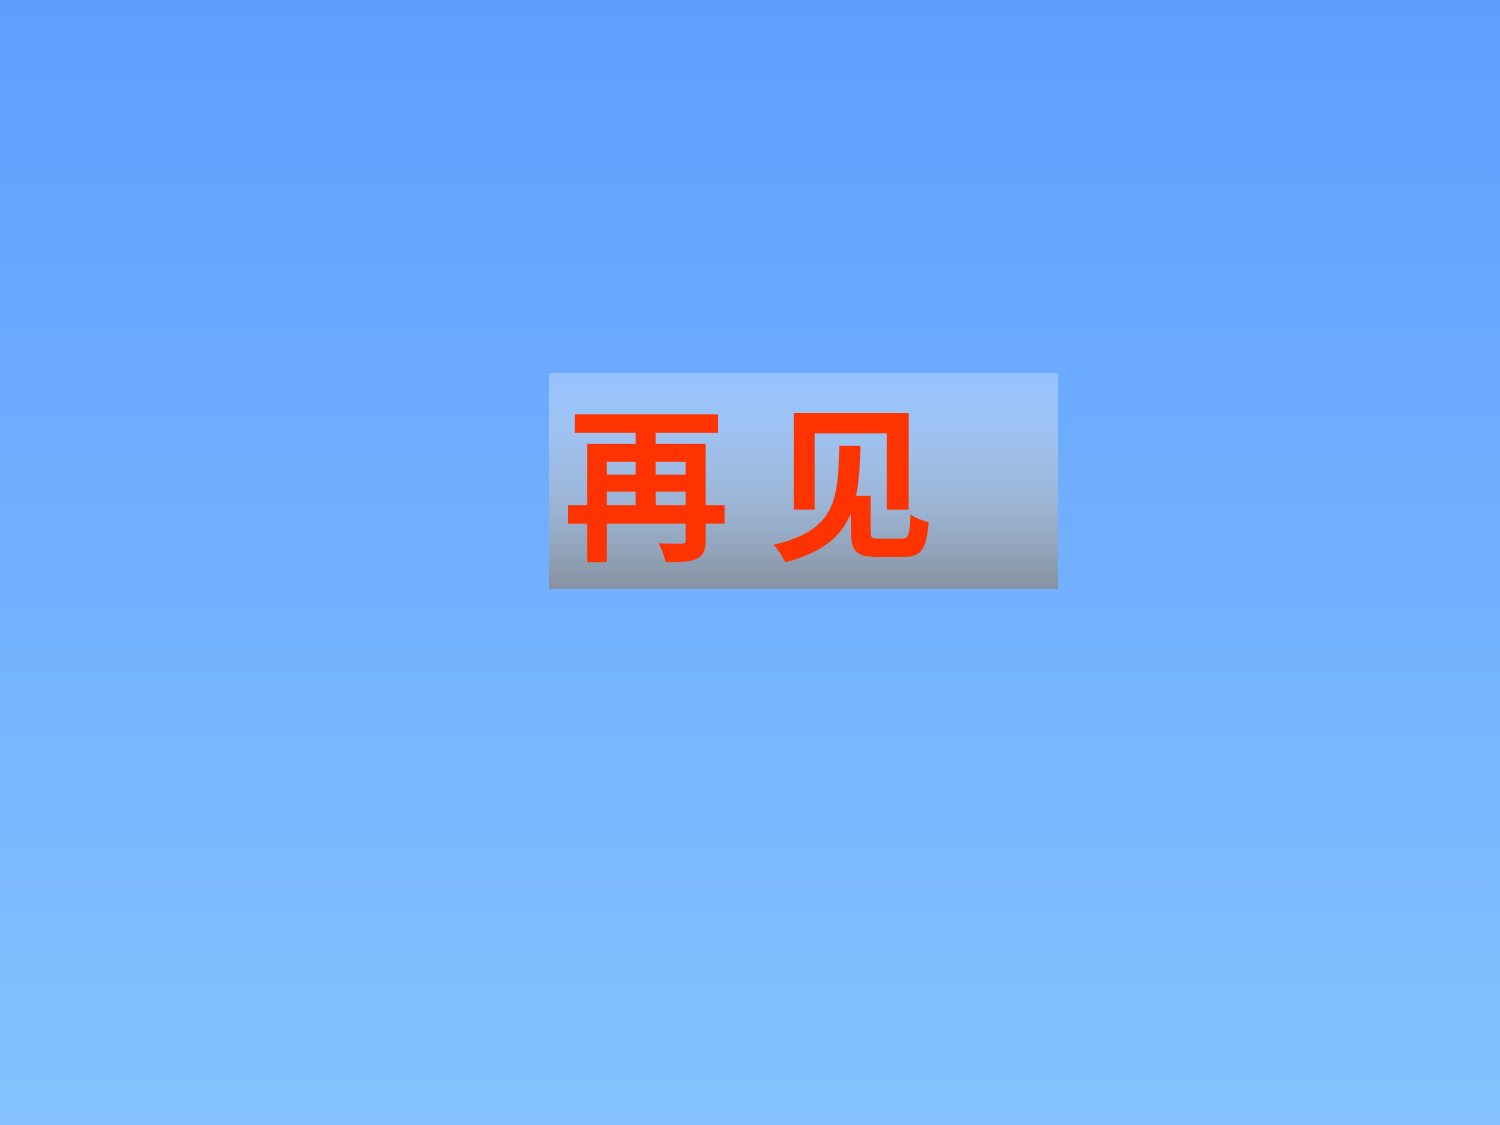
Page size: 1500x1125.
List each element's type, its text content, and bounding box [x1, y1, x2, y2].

text_box 再 见 [549, 373, 1057, 589]
